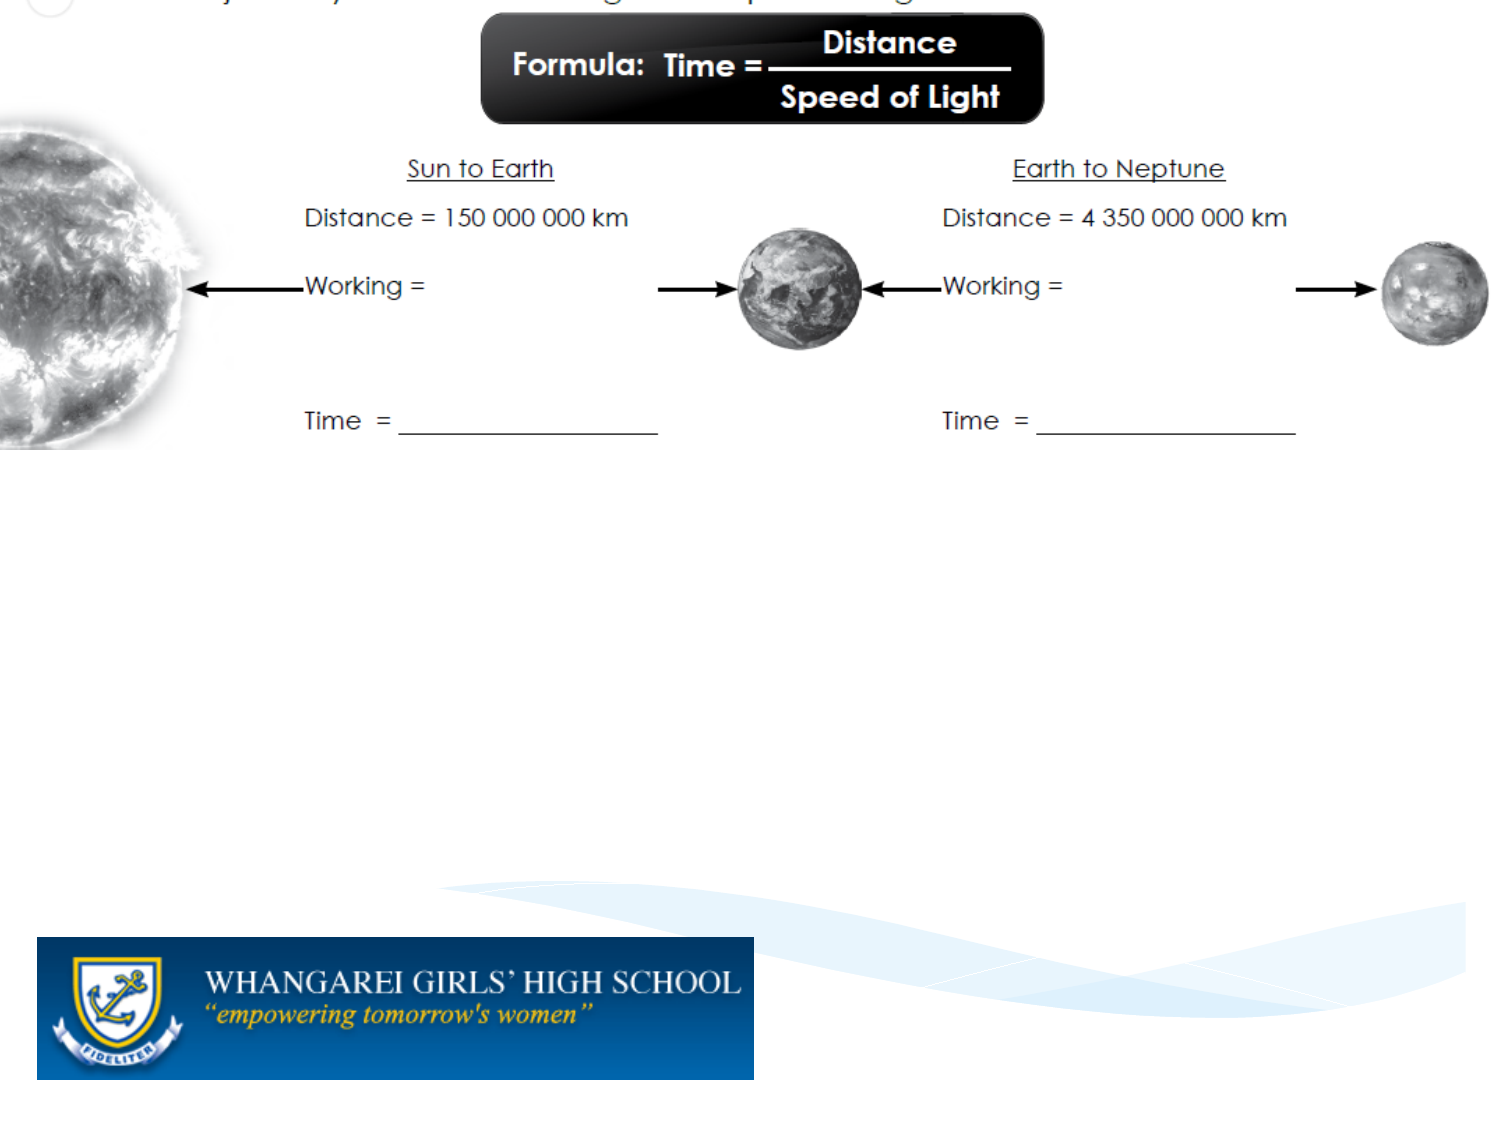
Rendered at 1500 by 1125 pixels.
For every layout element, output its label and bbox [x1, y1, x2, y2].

picture [37, 937, 754, 1080]
picture [0, 0, 1500, 451]
